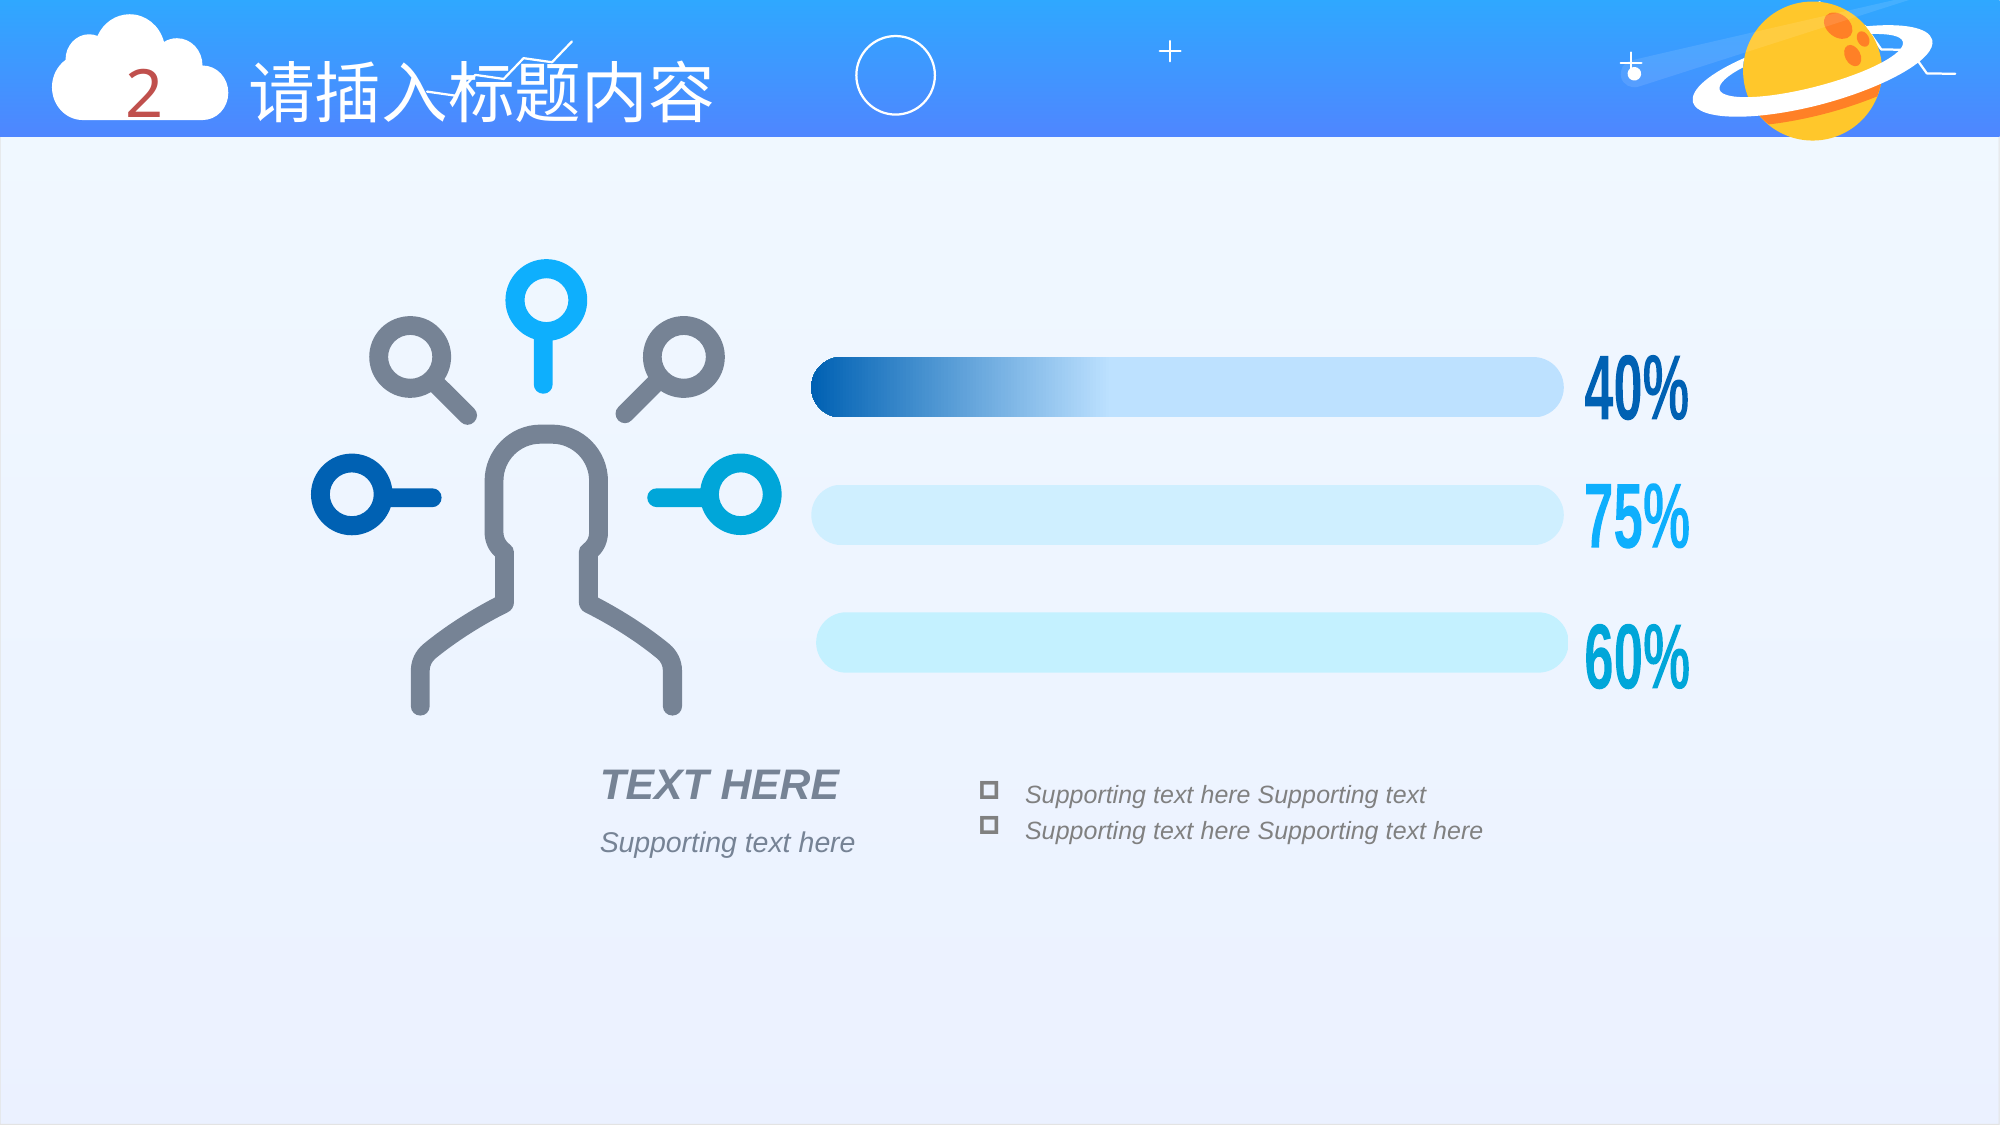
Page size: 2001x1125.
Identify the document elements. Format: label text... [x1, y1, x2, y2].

text_box [71, 14, 192, 43]
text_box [311, 259, 1689, 866]
text_box 2 请插入标题内容 [52, 43, 789, 138]
